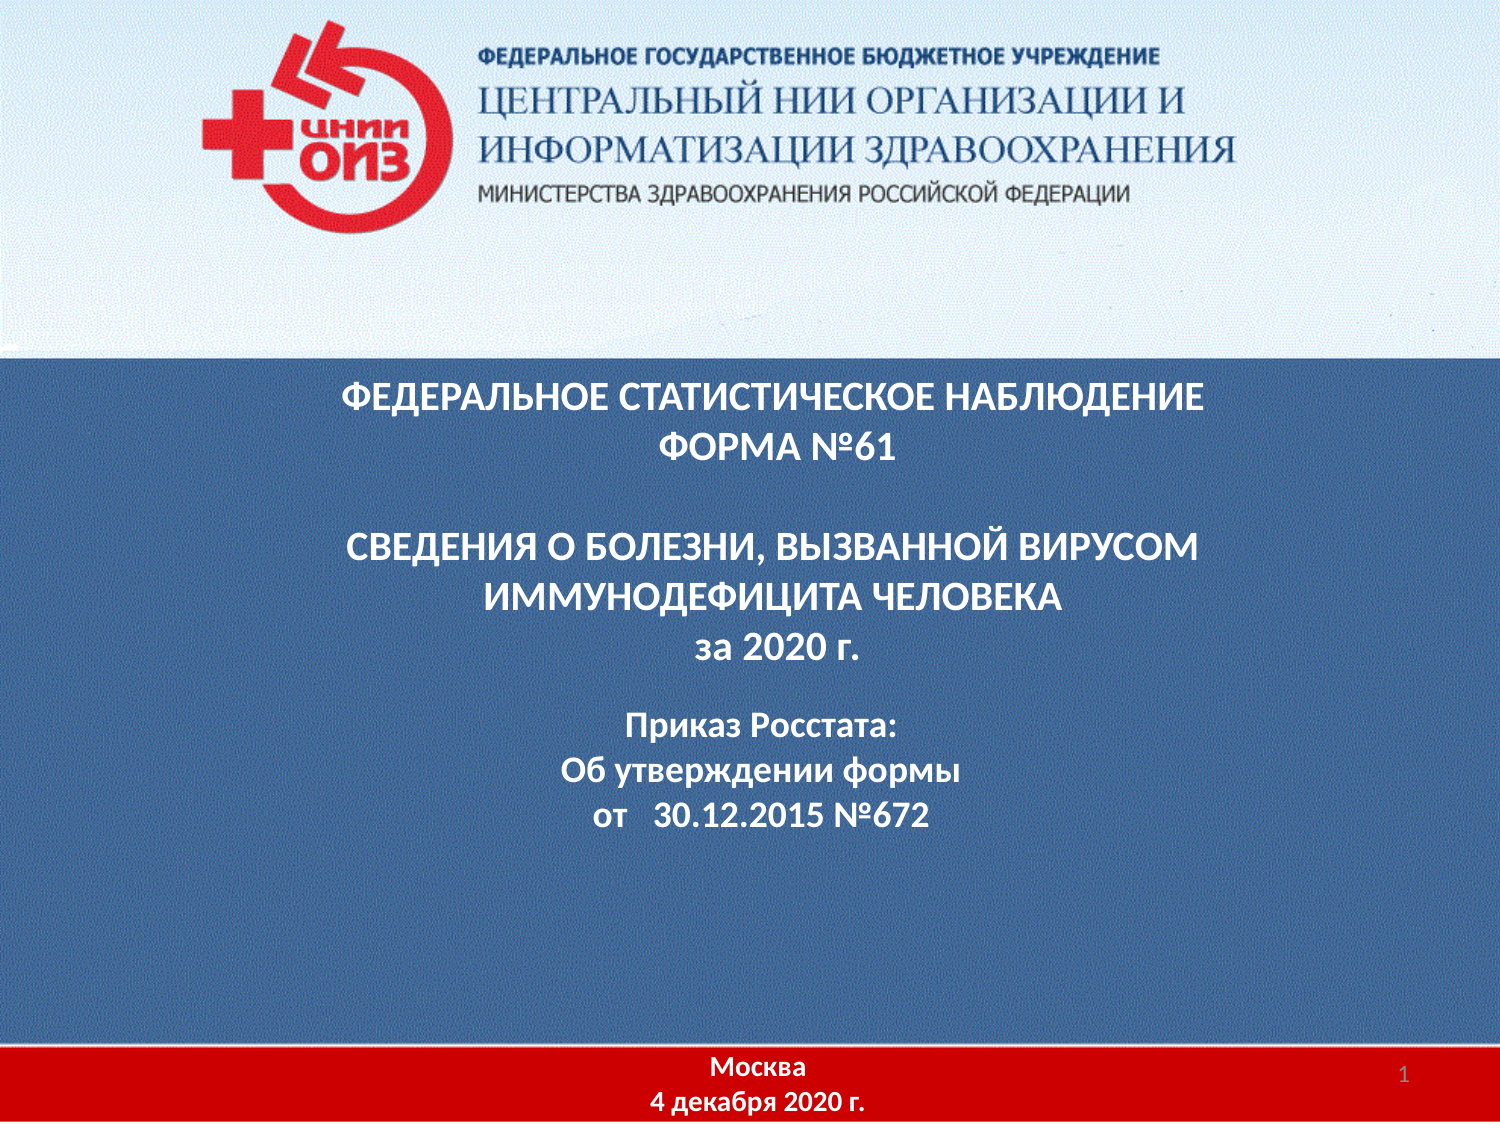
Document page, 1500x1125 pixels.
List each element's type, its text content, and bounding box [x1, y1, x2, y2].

text_box ФЕДЕРАЛЬНОЕ СТАТИСТИЧЕСКОЕ НАБЛЮДЕНИЕ ФОРМА №61 СВЕДЕНИЯ О БОЛЕЗНИ, ВЫЗВАННОЙ ВИРУСОМ ИММУНОДЕФИЦИТА ЧЕЛОВЕКА за 2020 г. [128, 361, 1428, 677]
picture [0, 0, 1500, 1125]
text_box Москва 4 декабря 2020 г. [537, 1039, 986, 1125]
slide_number 1 [1074, 1042, 1425, 1103]
text_box Приказ Росстата: Об утверждении формы от 30.12.2015 №672 [386, 692, 1137, 843]
